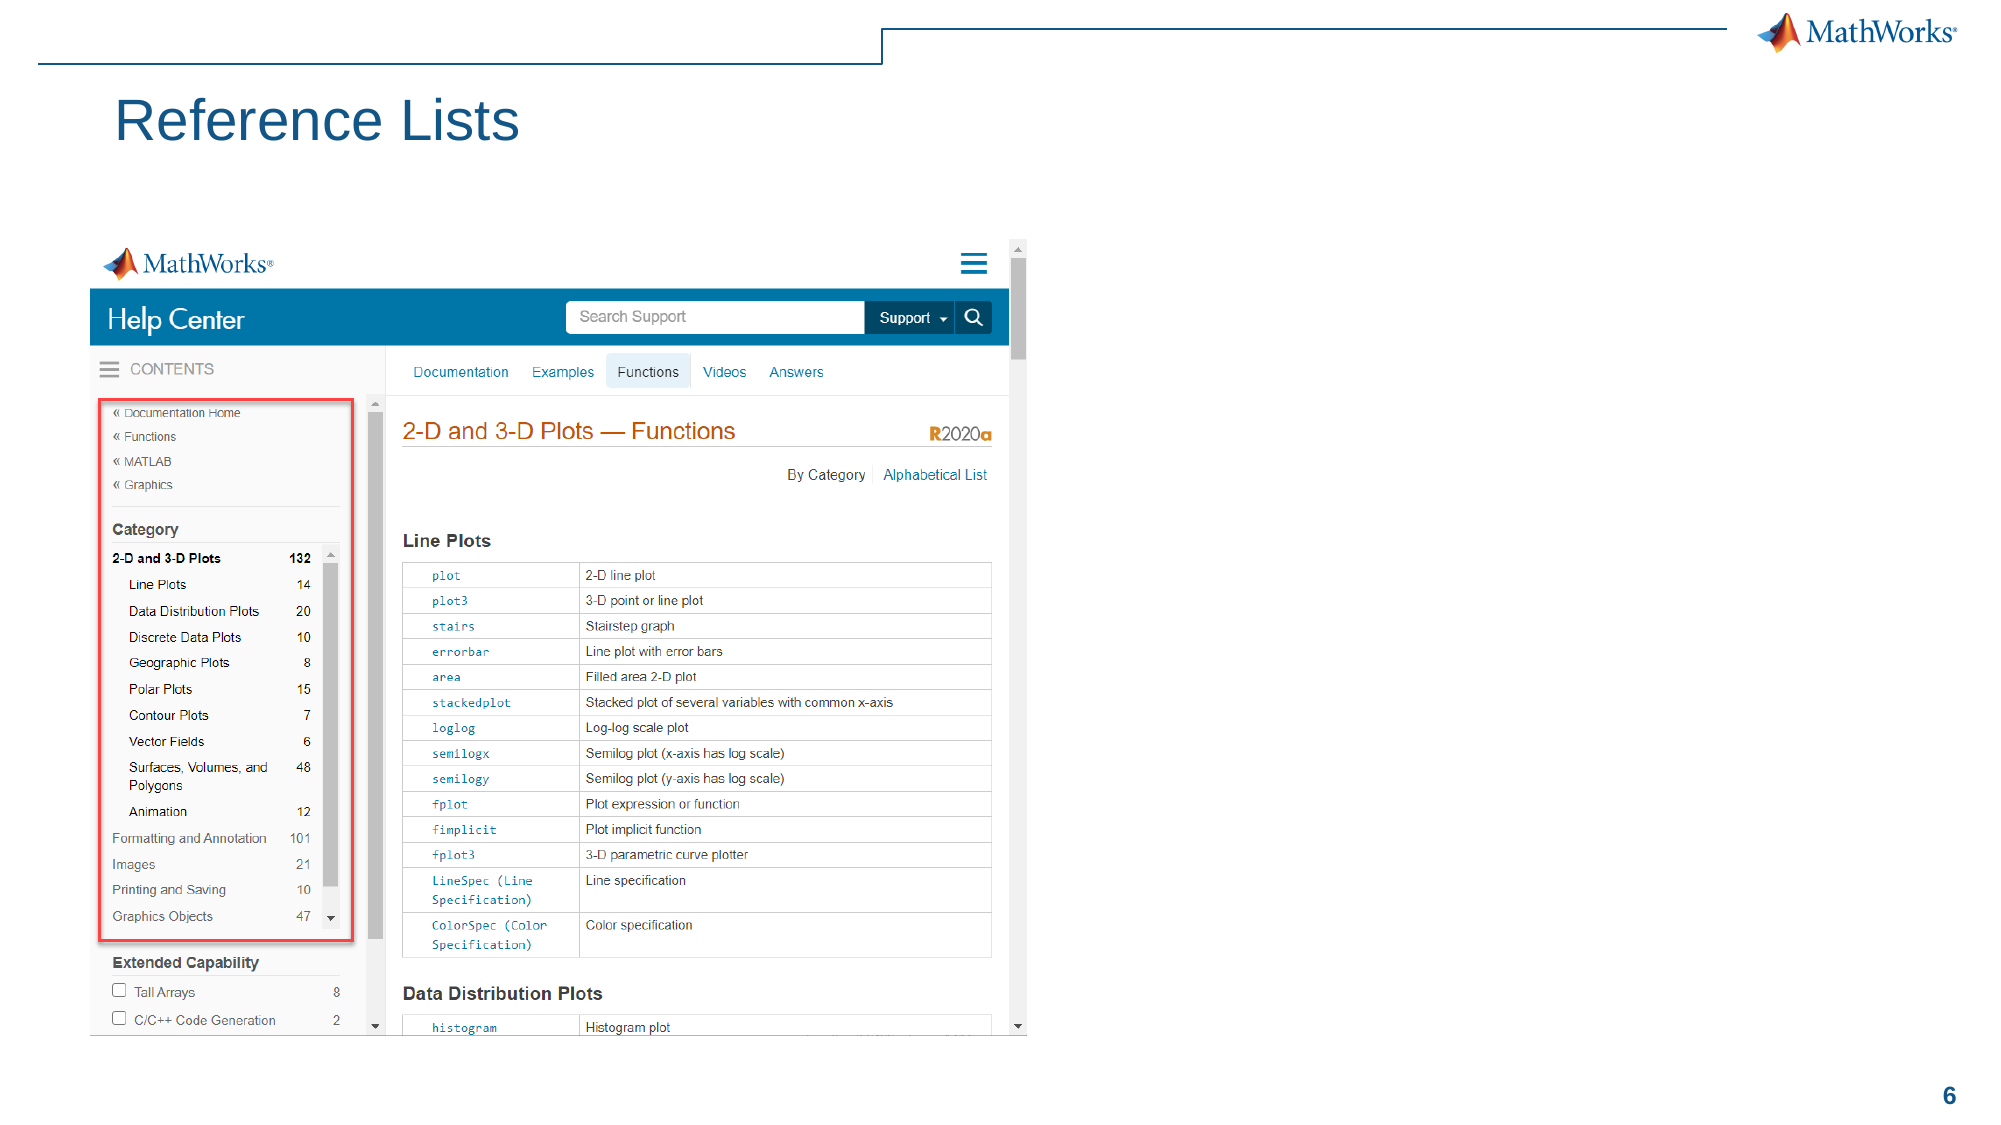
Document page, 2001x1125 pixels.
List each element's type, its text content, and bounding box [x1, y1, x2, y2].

picture [567, 302, 864, 333]
picture [170, 311, 179, 328]
picture [89, 239, 1027, 1036]
picture [128, 318, 139, 328]
picture [965, 311, 970, 322]
picture [224, 318, 228, 328]
picture [189, 318, 200, 328]
title Reference Lists [99, 75, 1867, 238]
picture [1751, 3, 1970, 63]
picture [149, 317, 153, 335]
